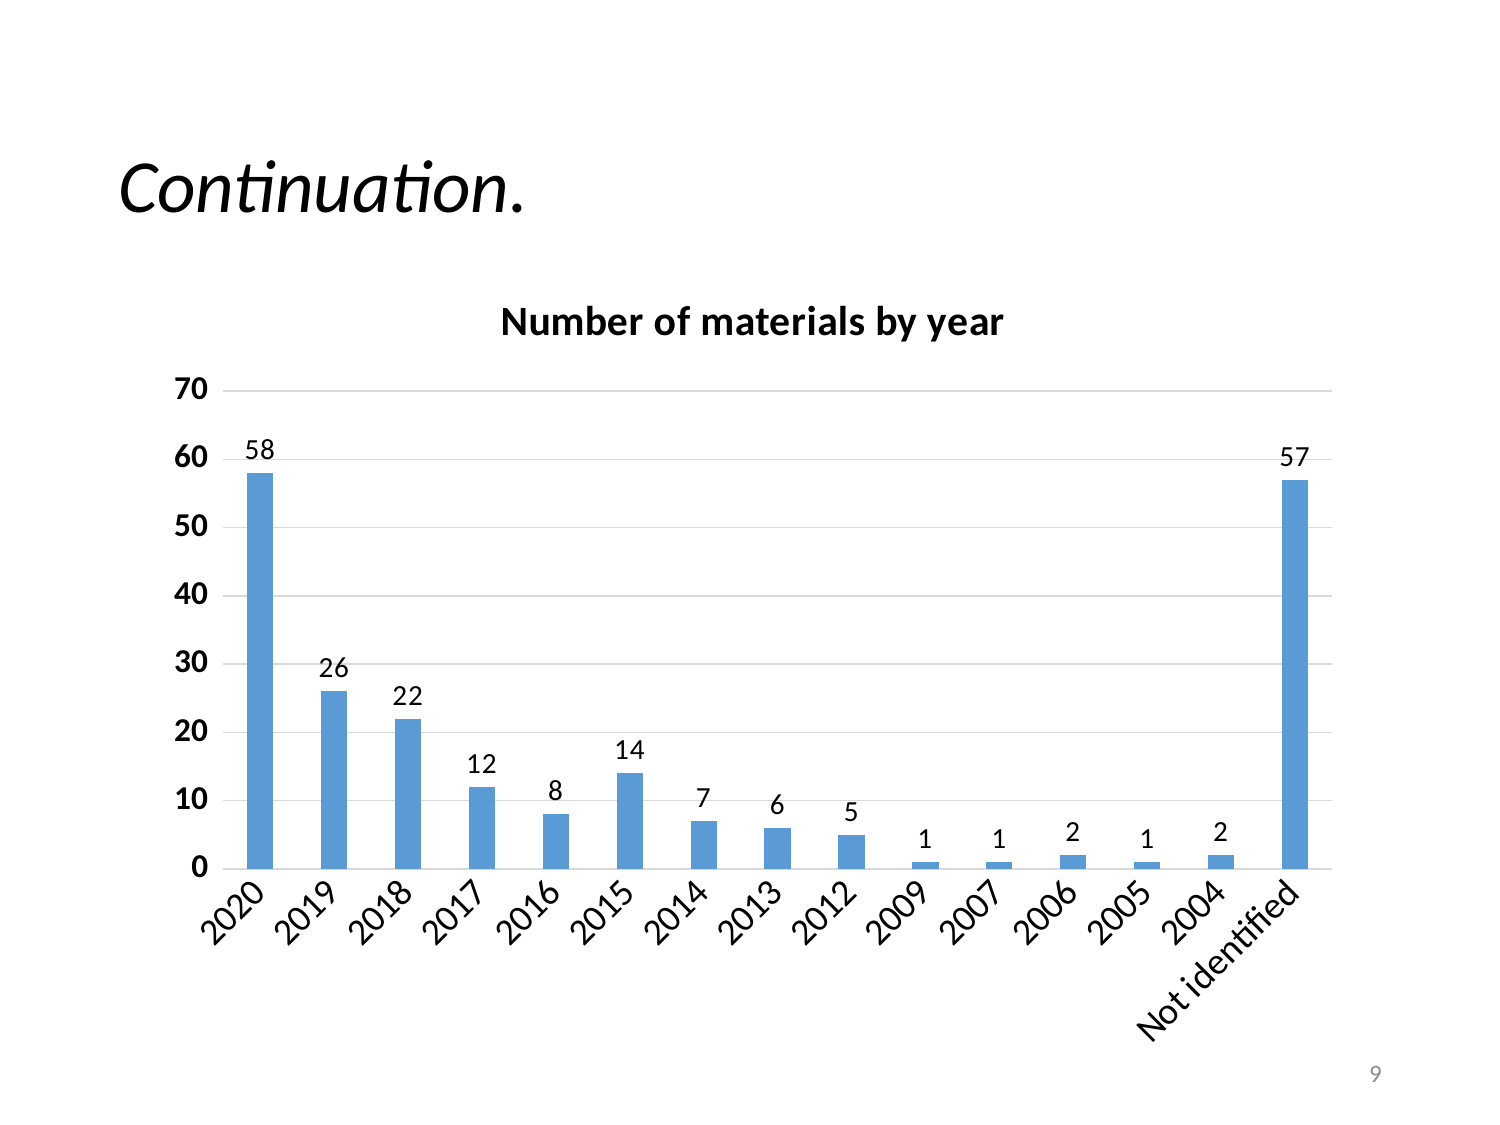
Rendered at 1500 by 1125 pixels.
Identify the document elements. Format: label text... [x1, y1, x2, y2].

chart [149, 267, 1357, 1068]
list Continuation. [103, 140, 1397, 854]
slide_number 9 [1059, 1042, 1397, 1103]
